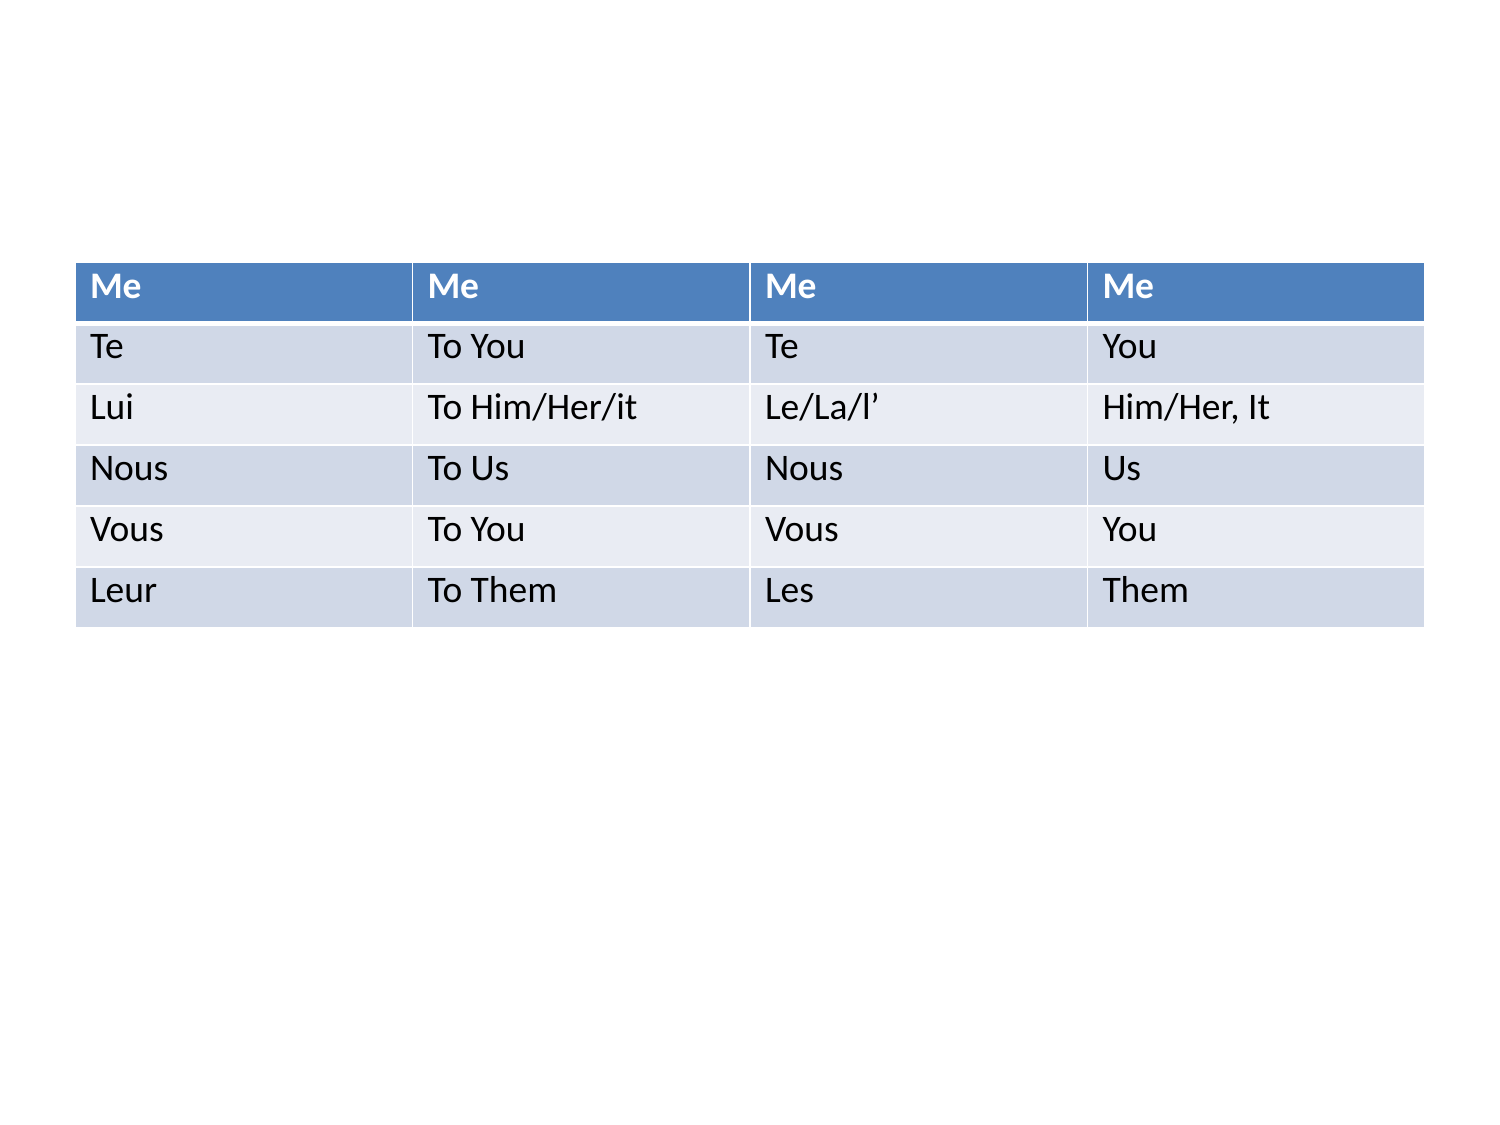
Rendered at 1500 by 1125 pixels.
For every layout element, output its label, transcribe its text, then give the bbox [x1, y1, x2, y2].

table_cell Him/Her, It [1088, 385, 1424, 444]
table_cell To Him/Her/it [413, 385, 749, 444]
table_cell You [1088, 507, 1424, 566]
table_cell Vous [751, 507, 1087, 566]
table_cell Nous [76, 446, 412, 505]
table_cell Them [1088, 568, 1424, 627]
table_cell To Us [413, 446, 749, 505]
table_cell Lui [76, 385, 412, 444]
table_cell To You [413, 507, 749, 566]
table_header Me [751, 263, 1087, 321]
table_cell To Them [413, 568, 749, 627]
table_header Me [1088, 263, 1424, 321]
table_cell To You [413, 326, 749, 383]
table_header Me [76, 263, 412, 321]
table_cell Us [1088, 446, 1424, 505]
table_header Me [413, 263, 749, 321]
table_cell Nous [751, 446, 1087, 505]
table_cell Les [751, 568, 1087, 627]
table_cell Te [76, 326, 412, 383]
table_cell Vous [76, 507, 412, 566]
table_cell Le/La/l’ [751, 385, 1087, 444]
table_cell Te [751, 326, 1087, 383]
table_cell You [1088, 326, 1424, 383]
table_cell Leur [76, 568, 412, 627]
